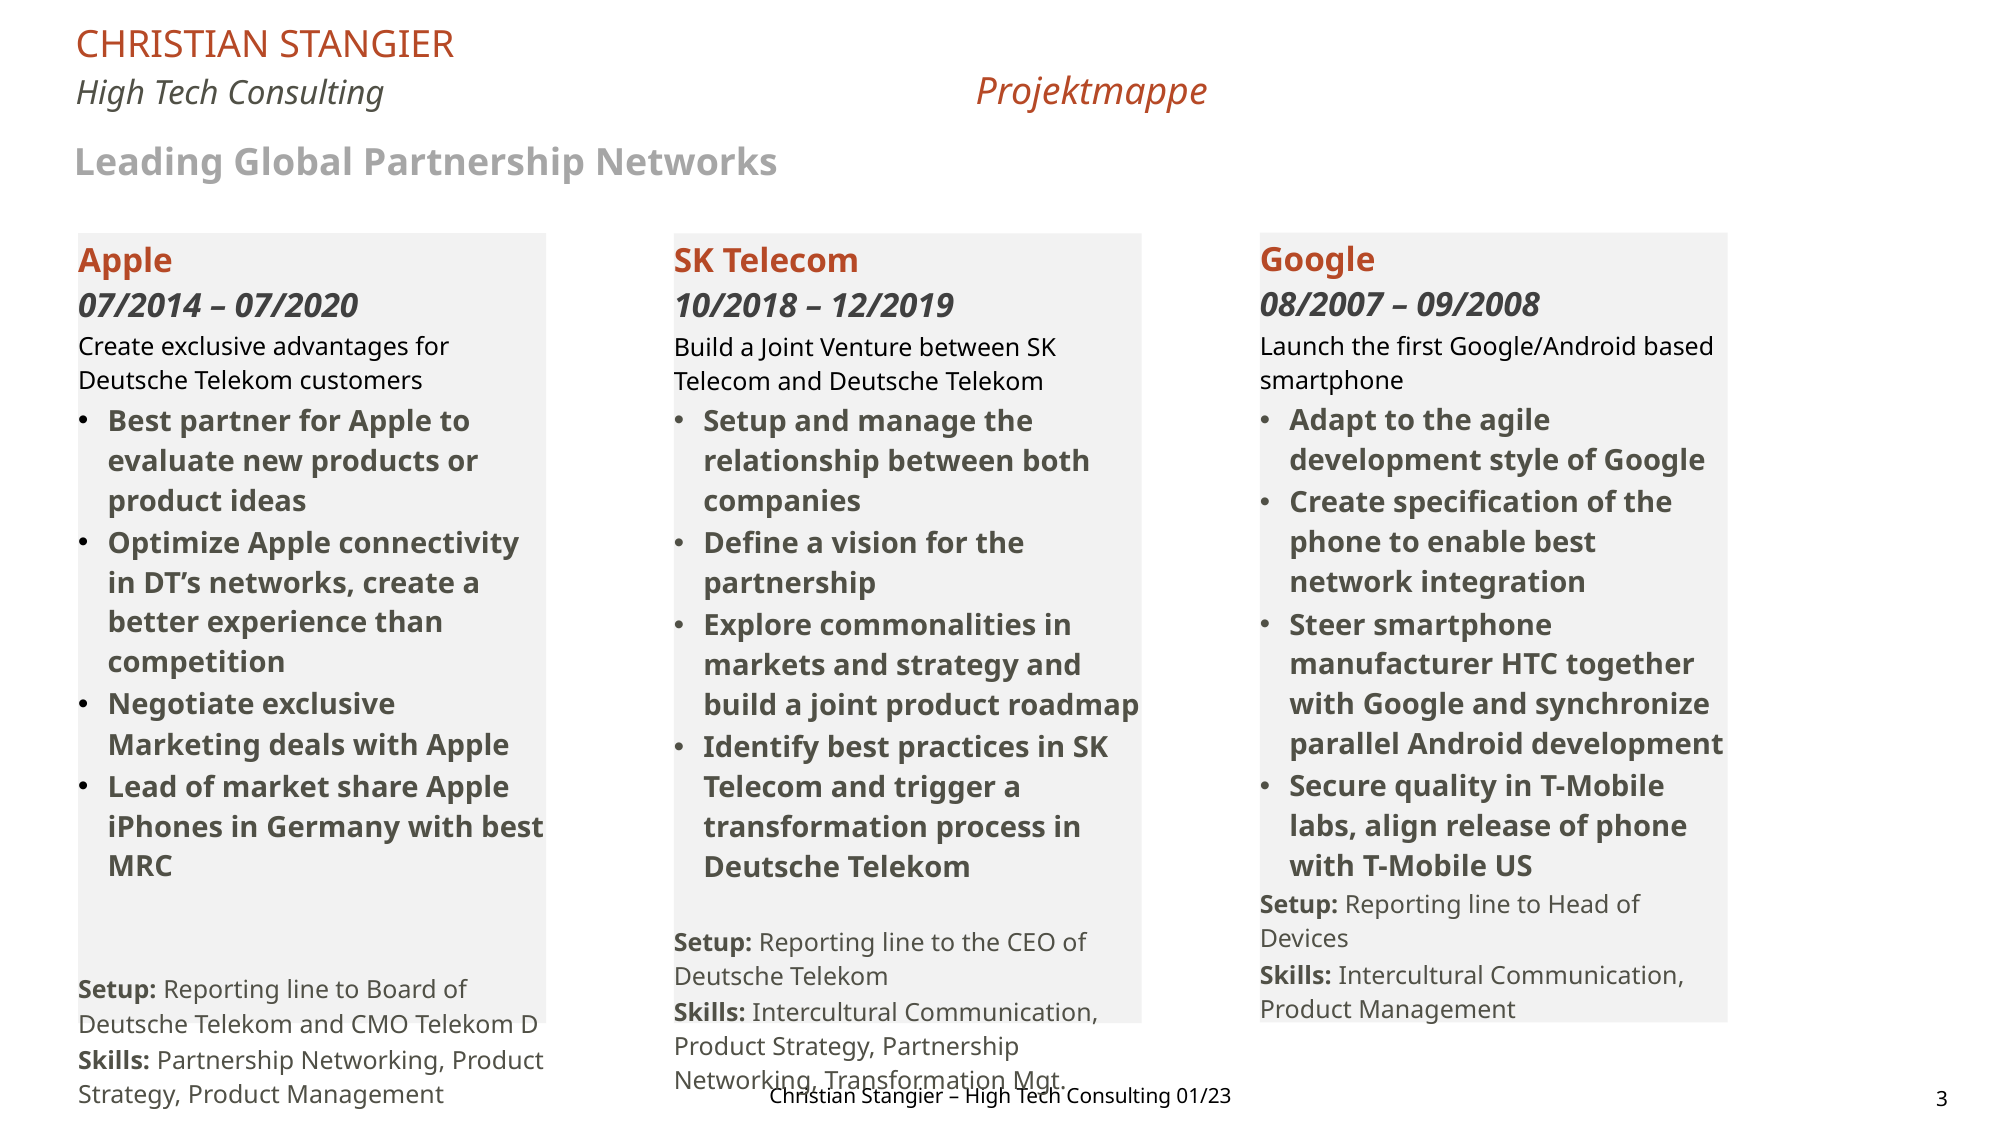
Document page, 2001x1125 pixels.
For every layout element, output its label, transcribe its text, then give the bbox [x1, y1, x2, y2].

list High Tech Consulting Projektmappe [75, 66, 1925, 146]
text_box 3 [1924, 1078, 1960, 1118]
list Apple 07/2014 – 07/2020 Create exclusive advantages for Deutsche Telekom customers Best partner for Apple to evaluate new products or product ideas Optimize Apple connectivity in DT’s networks, create a better experience than competition Negotiate exclusive Marketing deals with Apple Lead of market share Apple iPhones in Germany with best MRC Setup: Reporting line to Board of Deutsche Telekom and CMO Telekom D Skills: Partnership Networking, Product Strategy, Product Management [78, 233, 547, 1024]
footer Christian Stangier – High Tech Consulting 01/23 [525, 1078, 1476, 1118]
text_box Google 08/2007 – 09/2008 Launch the first Google/Android based smartphone Adapt to the agile development style of Google Create specification of the phone to enable best network integration Steer smartphone manufacturer HTC together with Google and synchronize parallel Android development Secure quality in T-Mobile labs, align release of phone with T-Mobile US Setup: Reporting line to Head of Devices Skills: Intercultural Communication, Product Management [1259, 232, 1728, 1023]
text_box Leading Global Partnership Networks [74, 132, 789, 192]
text_box SK Telecom 10/2018 – 12/2019 Build a Joint Venture between SK Telecom and Deutsche Telekom Setup and manage the relationship between both companies Define a vision for the partnership Explore commonalities in markets and strategy and build a joint product roadmap Identify best practices in SK Telecom and trigger a transformation process in Deutsche Telekom Setup: Reporting line to the CEO of Deutsche Telekom Skills: Intercultural Communication, Product Strategy, Partnership Networking, Transformation Mgt. [673, 233, 1142, 1024]
